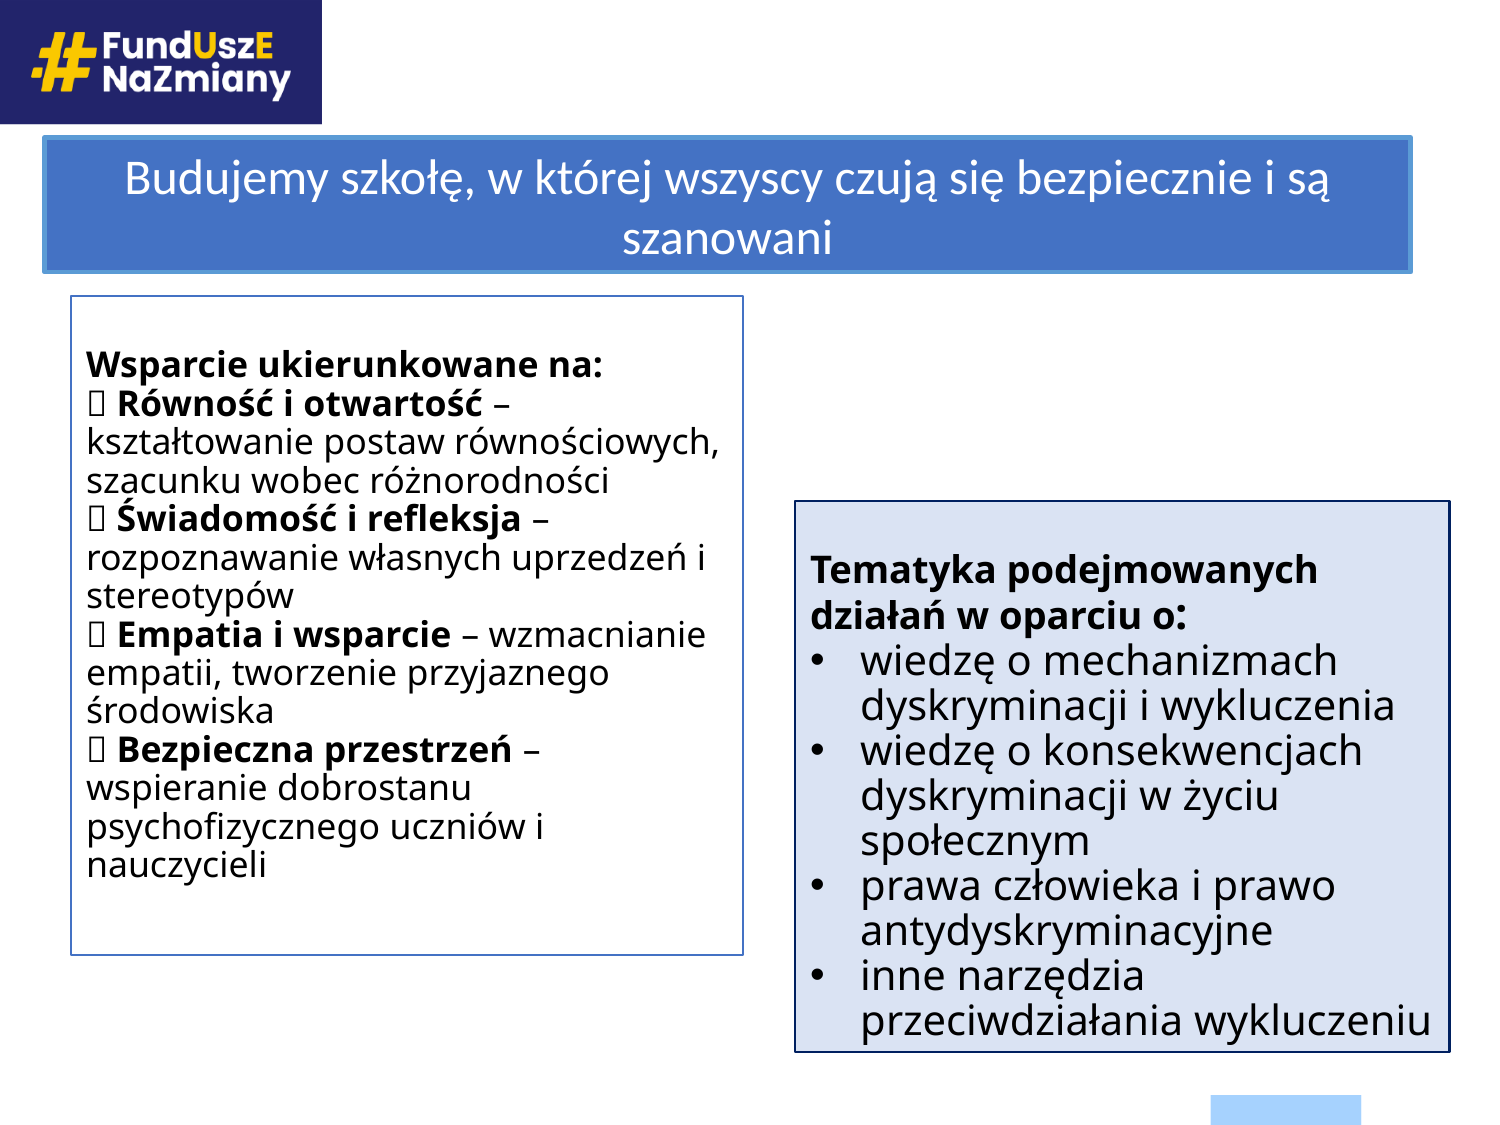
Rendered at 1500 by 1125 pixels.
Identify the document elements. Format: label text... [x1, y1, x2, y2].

text_box Budujemy szkołę, w której wszyscy czują się bezpiecznie i są szanowani [44, 137, 1411, 273]
text_box Tematyka podejmowanych działań w oparciu o: wiedzę o mechanizmach dyskryminacji i wykluczenia wiedzę o konsekwencjach dyskryminacji w życiu społecznym prawa człowieka i prawo antydyskryminacyjne inne narzędzia przeciwdziałania wykluczeniu [795, 501, 1450, 1053]
title Wsparcie ukierunkowane na: 🔹 Równość i otwartość – kształtowanie postaw równościowych, szacunku wobec różnorodności 🔹 Świadomość i refleksja – rozpoznawanie własnych uprzedzeń i stereotypów 🔹 Empatia i wsparcie – wzmacnianie empatii, tworzenie przyjaznego środowiska 🔹 Bezpieczna przestrzeń – wspieranie dobrostanu psychofizycznego uczniów i nauczycieli [70, 295, 743, 956]
picture [0, 0, 1500, 1125]
